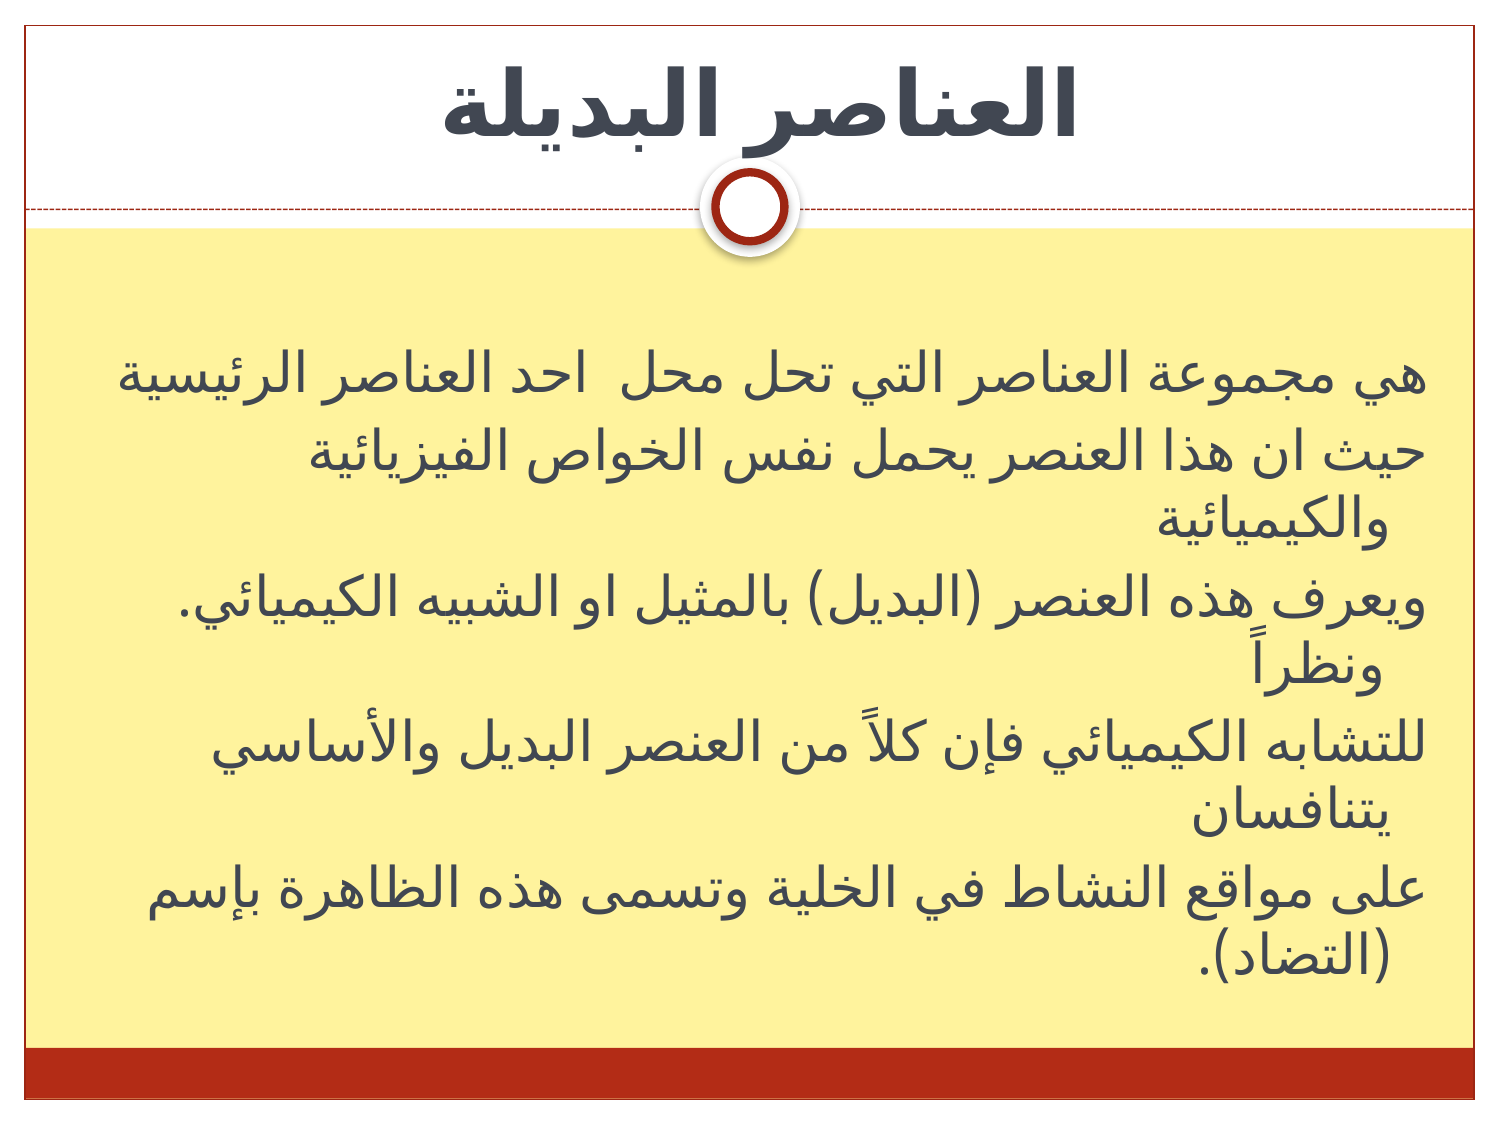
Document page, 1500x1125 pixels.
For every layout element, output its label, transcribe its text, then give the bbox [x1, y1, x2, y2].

list هي مجموعة العناصر التي تحل محل احد العناصر الرئيسية حيث ان هذا العنصر يحمل نفس الخواص الفيزيائية والكيميائية ويعرف هذه العنصر (البديل) بالمثيل او الشبيه الكيميائي. ونظراً للتشابه الكيميائي فإن كلاً من العنصر البديل والأساسي يتنافسان على مواقع النشاط في الخلية وتسمى هذه الظاهرة بإسم (التضاد). [49, 250, 1445, 1001]
title العناصر البديلة [49, 37, 1450, 162]
